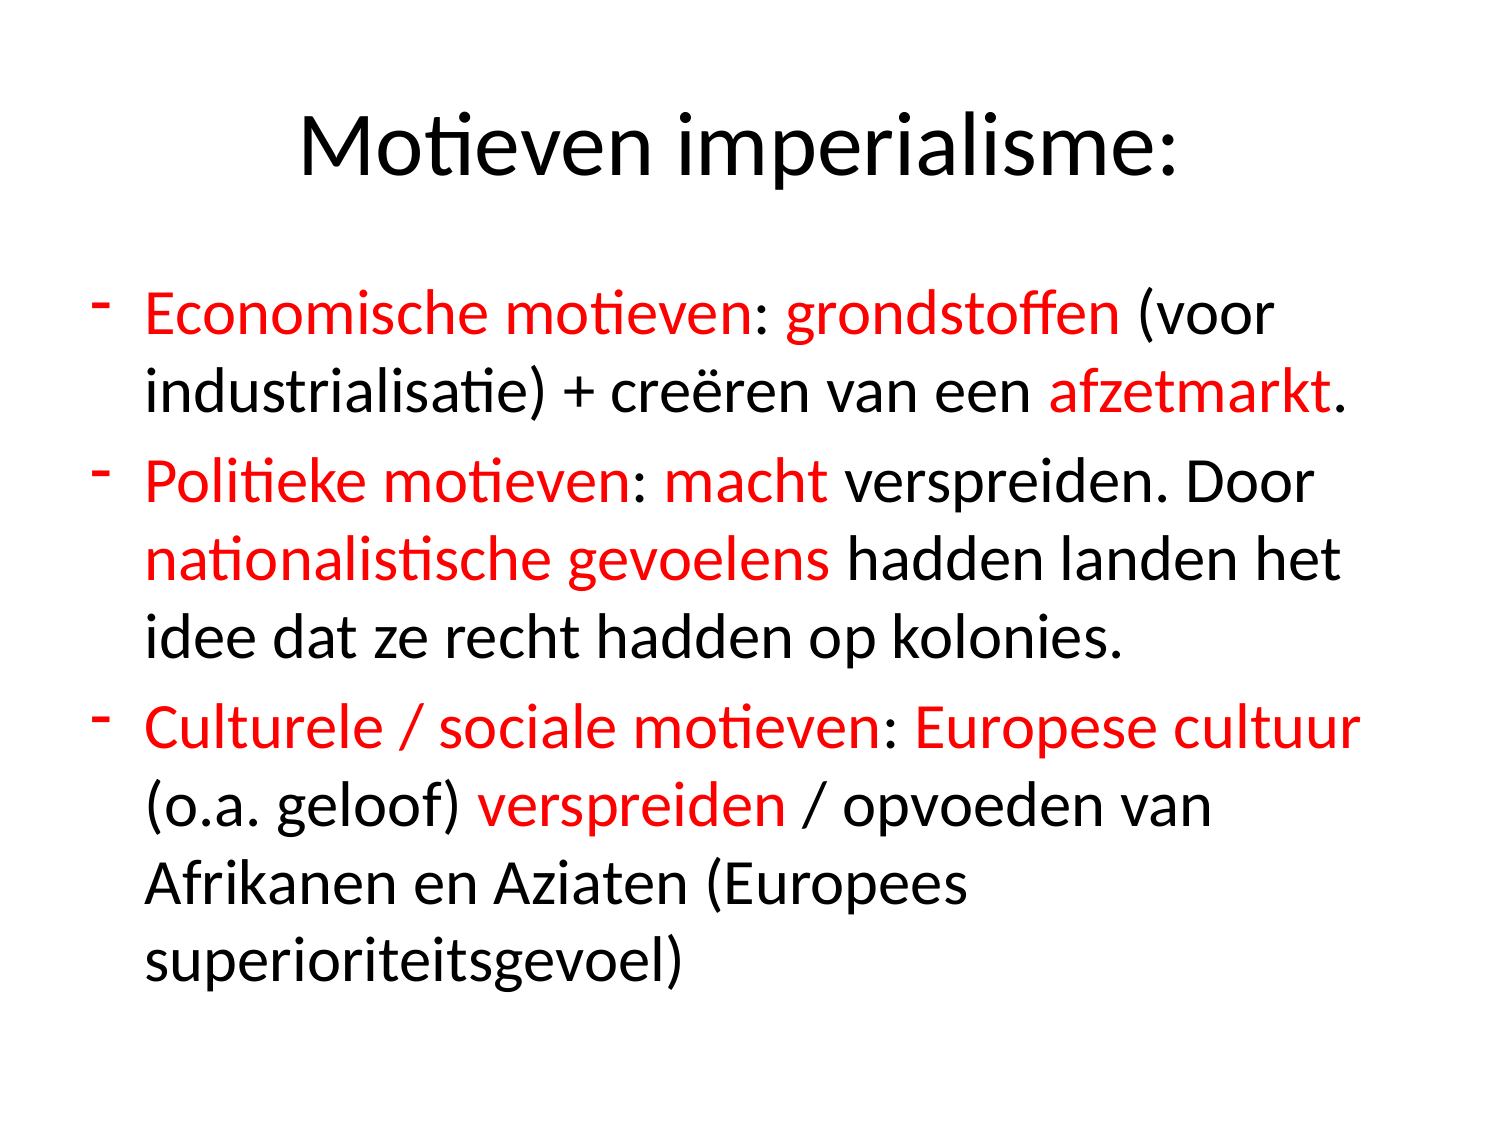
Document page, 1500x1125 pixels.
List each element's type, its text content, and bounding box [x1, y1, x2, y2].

title Motieven imperialisme: [75, 45, 1425, 233]
list Economische motieven: grondstoffen (voor industrialisatie) + creëren van een afzetmarkt. Politieke motieven: macht verspreiden. Door nationalistische gevoelens hadden landen het idee dat ze recht hadden op kolonies. Culturele / sociale motieven: Europese cultuur (o.a. geloof) verspreiden / opvoeden van Afrikanen en Aziaten (Europees superioriteitsgevoel) [75, 262, 1425, 1005]
